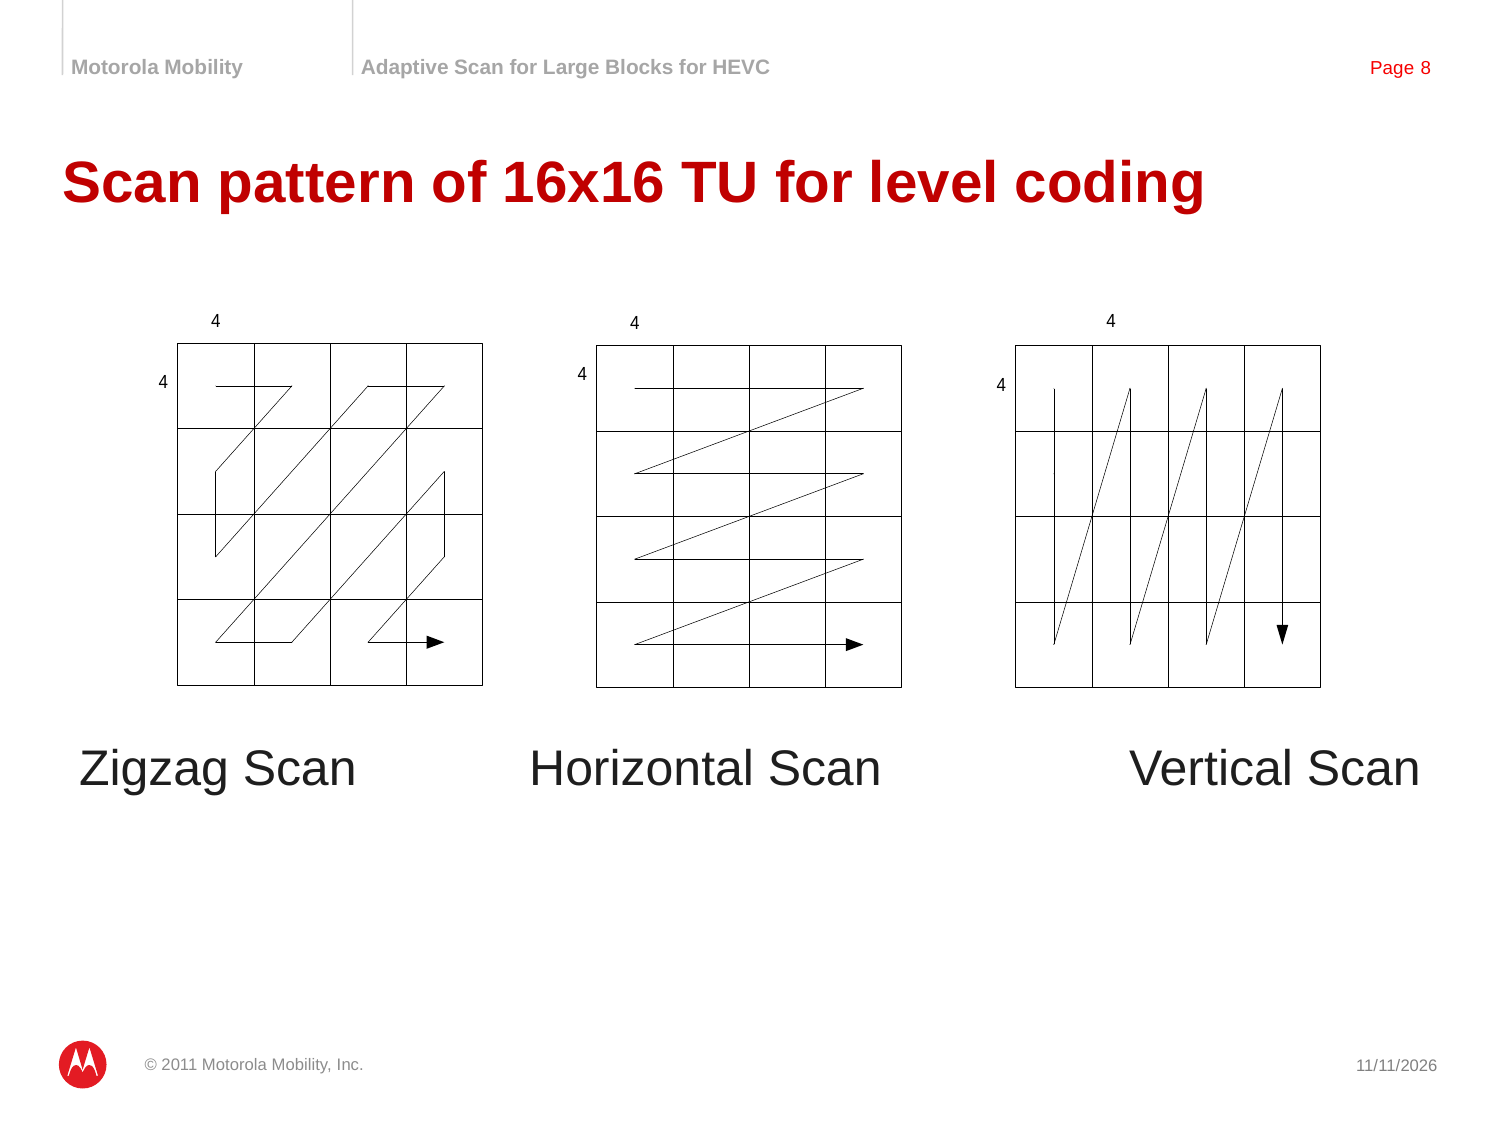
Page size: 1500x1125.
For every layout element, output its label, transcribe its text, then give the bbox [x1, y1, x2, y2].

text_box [101, 298, 1324, 691]
footer © 2011 Motorola Mobility, Inc. [129, 1041, 605, 1086]
text_box Zigzag Scan Horizontal Scan Vertical Scan [64, 728, 1436, 803]
title Scan pattern of 16x16 TU for level coding [62, 78, 1439, 215]
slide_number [1347, 1043, 1447, 1087]
